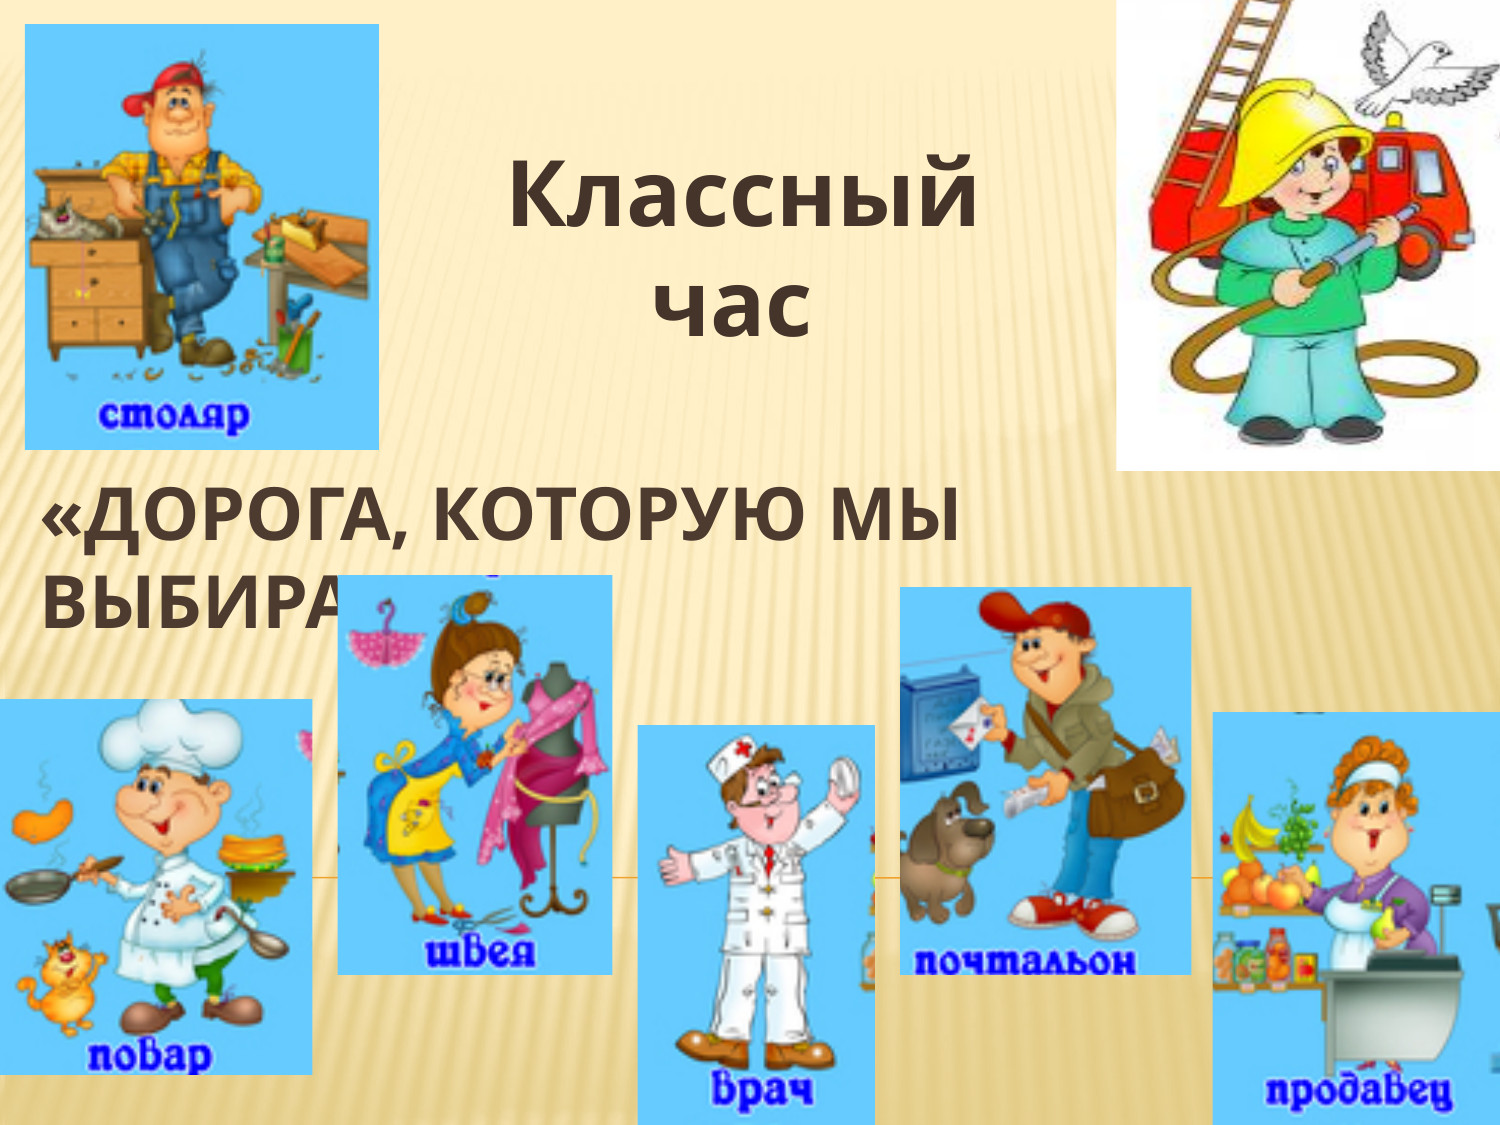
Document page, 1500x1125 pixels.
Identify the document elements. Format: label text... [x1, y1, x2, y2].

picture [899, 587, 1192, 976]
picture [637, 724, 876, 1125]
title «ДОРОГА, КОТОРУЮ МЫ вЫБИРАЕМ» [24, 387, 1438, 725]
picture [24, 24, 380, 451]
picture [0, 699, 313, 1076]
picture [337, 574, 613, 976]
picture [1212, 712, 1500, 1125]
picture [1115, 0, 1500, 471]
subtitle Классный час [437, 62, 1050, 363]
